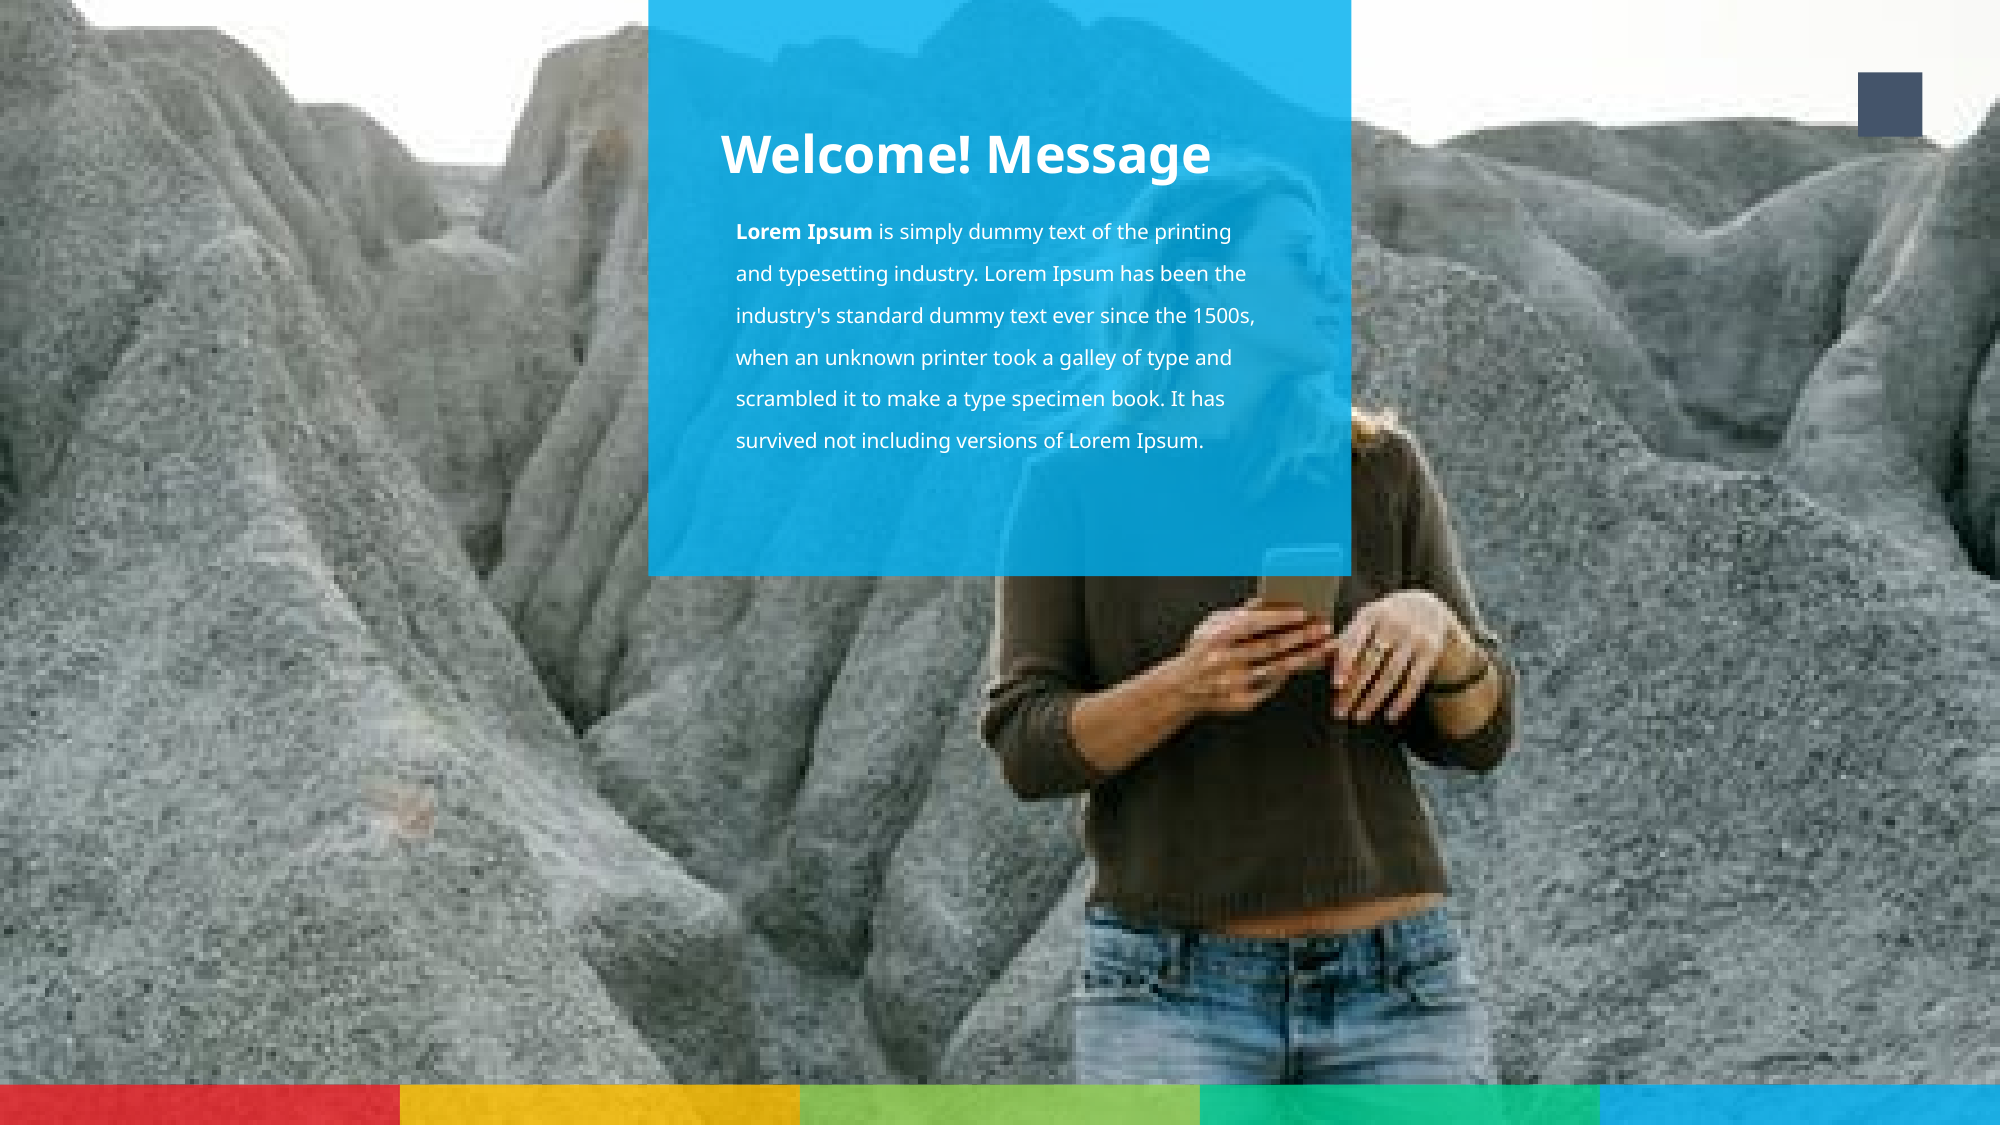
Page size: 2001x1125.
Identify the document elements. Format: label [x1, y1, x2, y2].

text_box [0, 1084, 2000, 1125]
picture [0, 0, 2000, 1084]
text_box [721, 113, 1279, 463]
